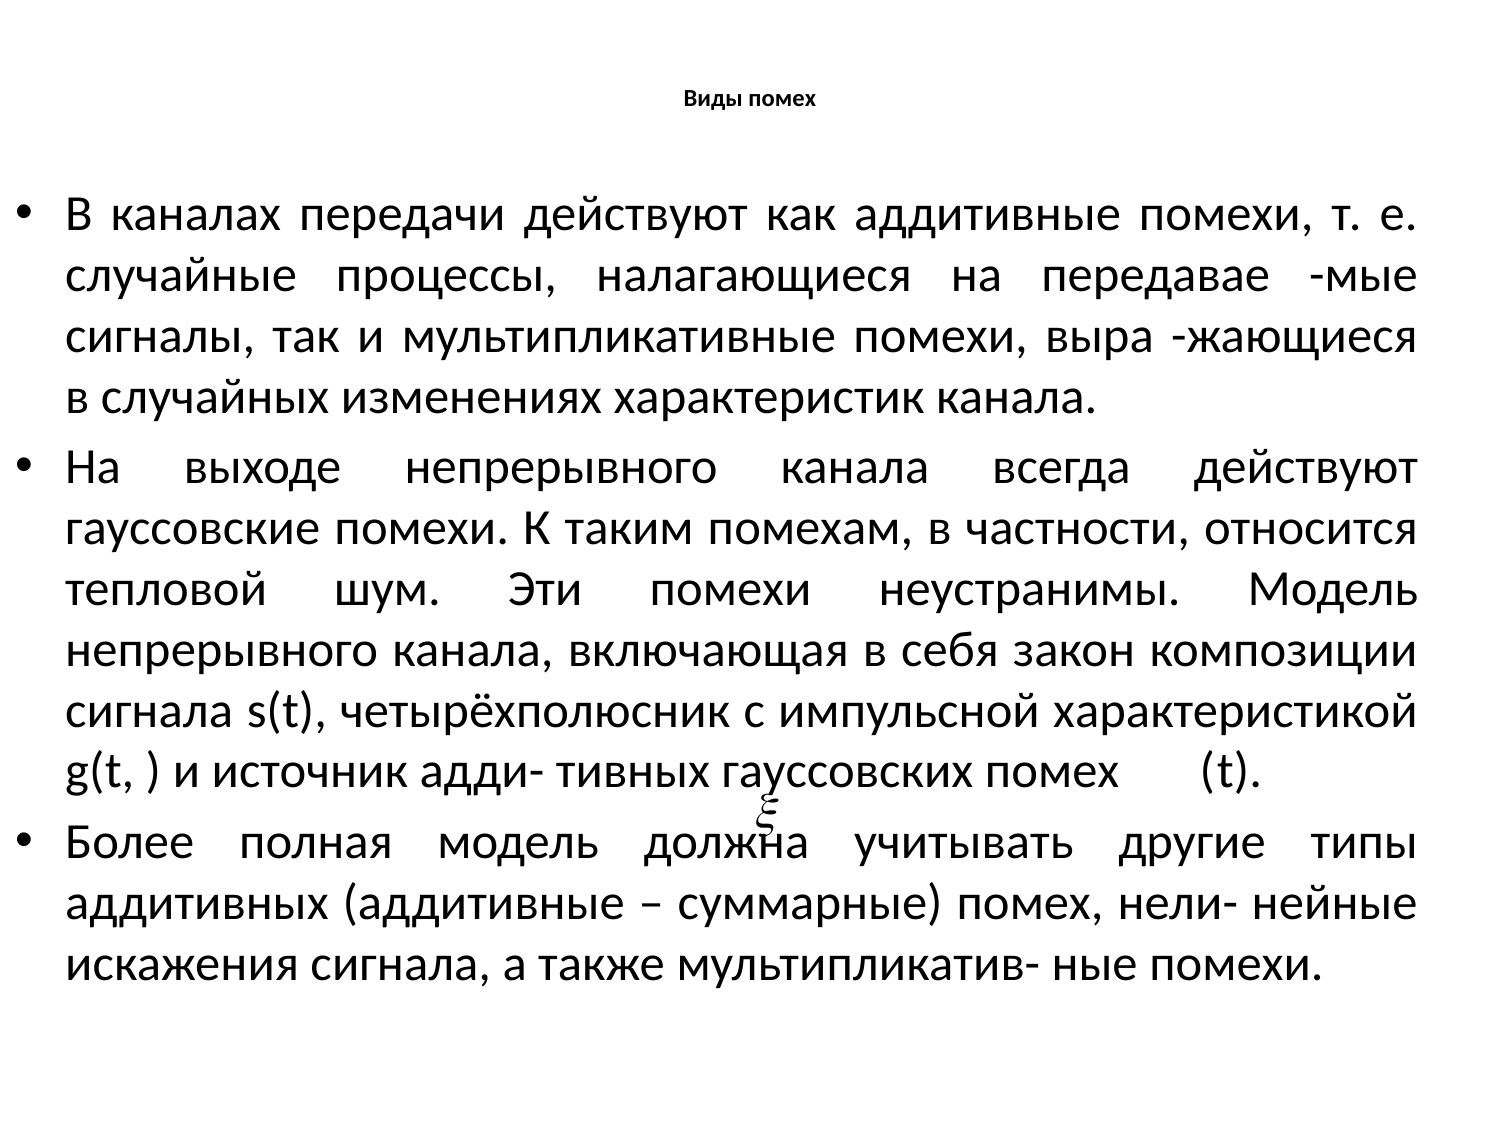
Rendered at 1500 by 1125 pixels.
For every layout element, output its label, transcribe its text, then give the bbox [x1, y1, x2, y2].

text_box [749, 786, 786, 847]
title Виды помех [75, 45, 1425, 149]
list В каналах передачи действуют как аддитивные помехи, т. е. случайные процессы, налагающиеся на передавае -мые сигналы, так и мультипликативные помехи, выра -жающиеся в случайных изменениях характеристик канала. На выходе непрерывного канала всегда действуют гауссовские помехи. К таким помехам, в частности, относится тепловой шум. Эти помехи неустранимы. Модель непрерывного канала, включающая в себя закон композиции сигнала s(t), четырёхполюсник с импульсной характеристикой g(t, ) и источник адди- тивных гауссовских помех (t). Более полная модель должна учитывать другие типы аддитивных (аддитивные – суммарные) помех, нели- нейные искажения сигнала, а также мультипликатив- ные помехи. [0, 172, 1436, 1125]
